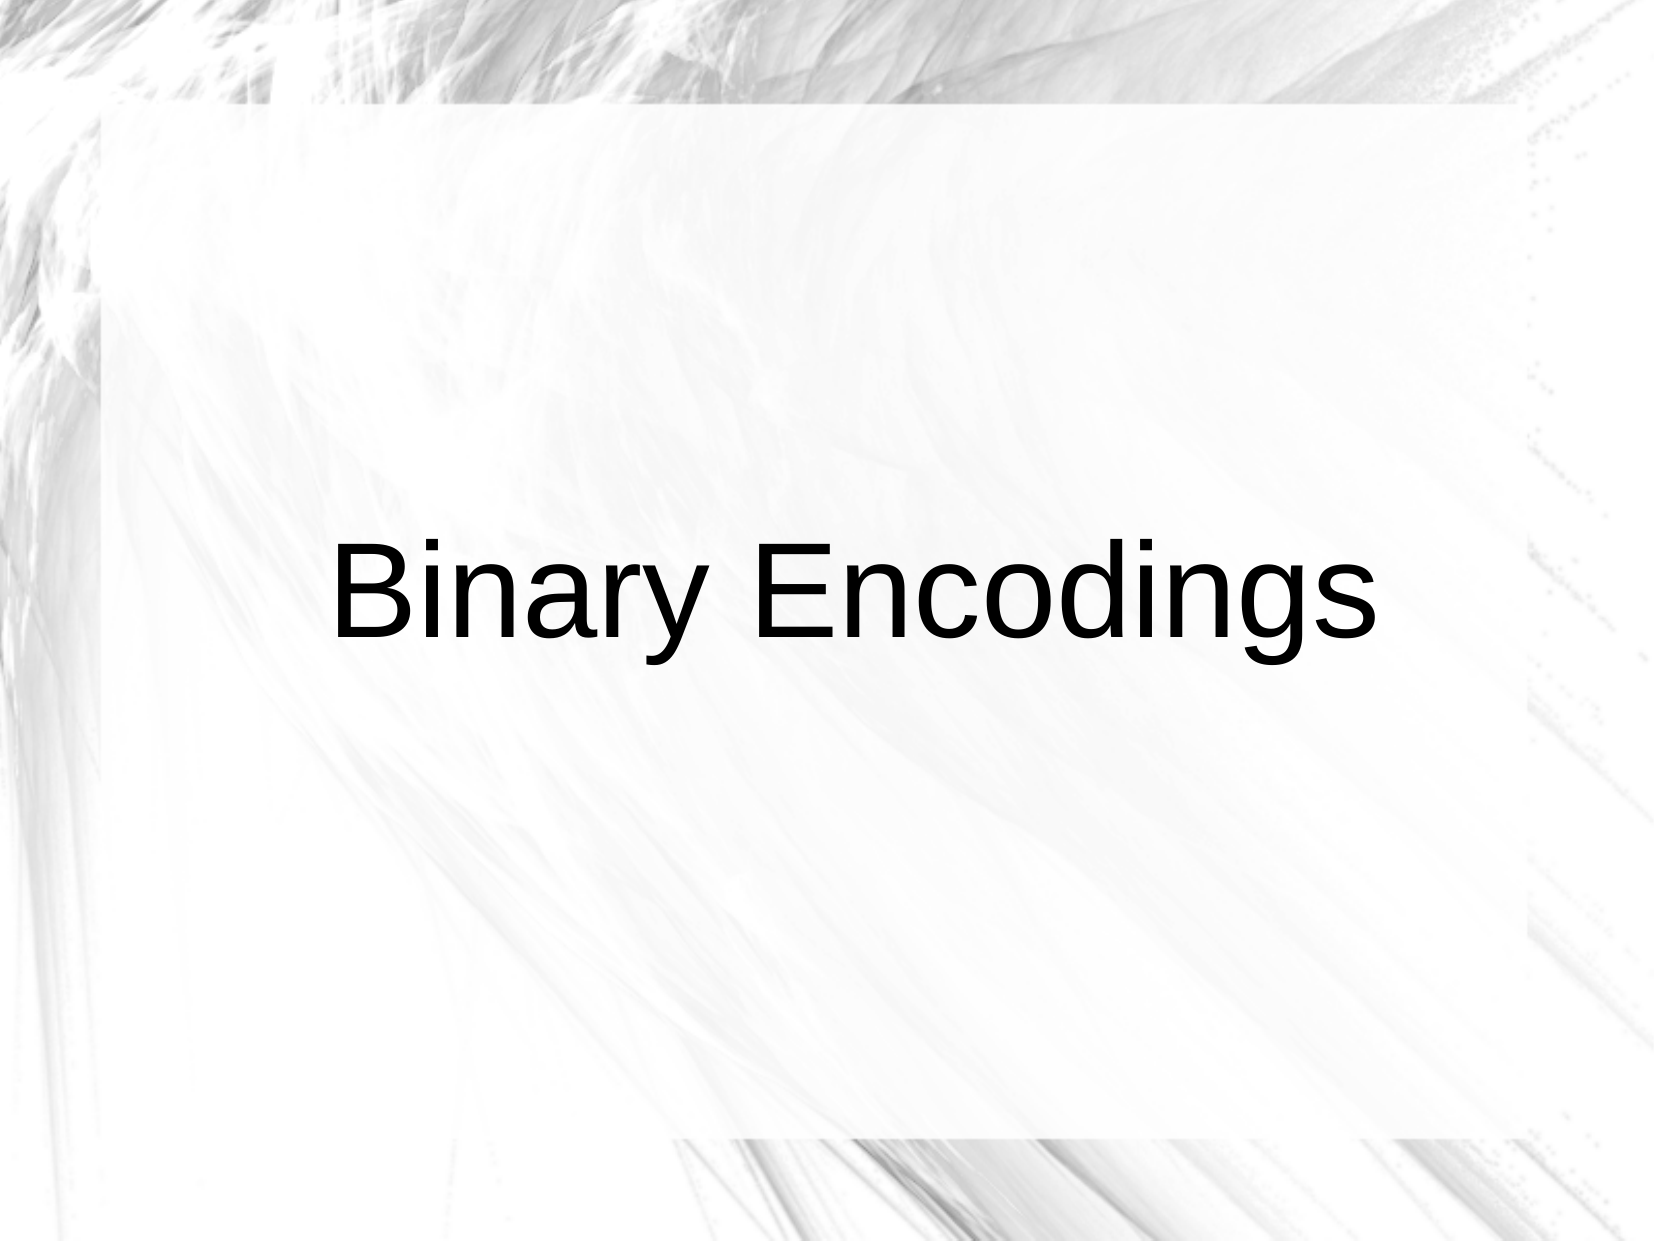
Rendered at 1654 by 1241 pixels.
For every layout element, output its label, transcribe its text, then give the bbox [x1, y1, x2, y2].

list Binary Encodings [118, 319, 1571, 1109]
picture [0, 0, 1654, 1241]
